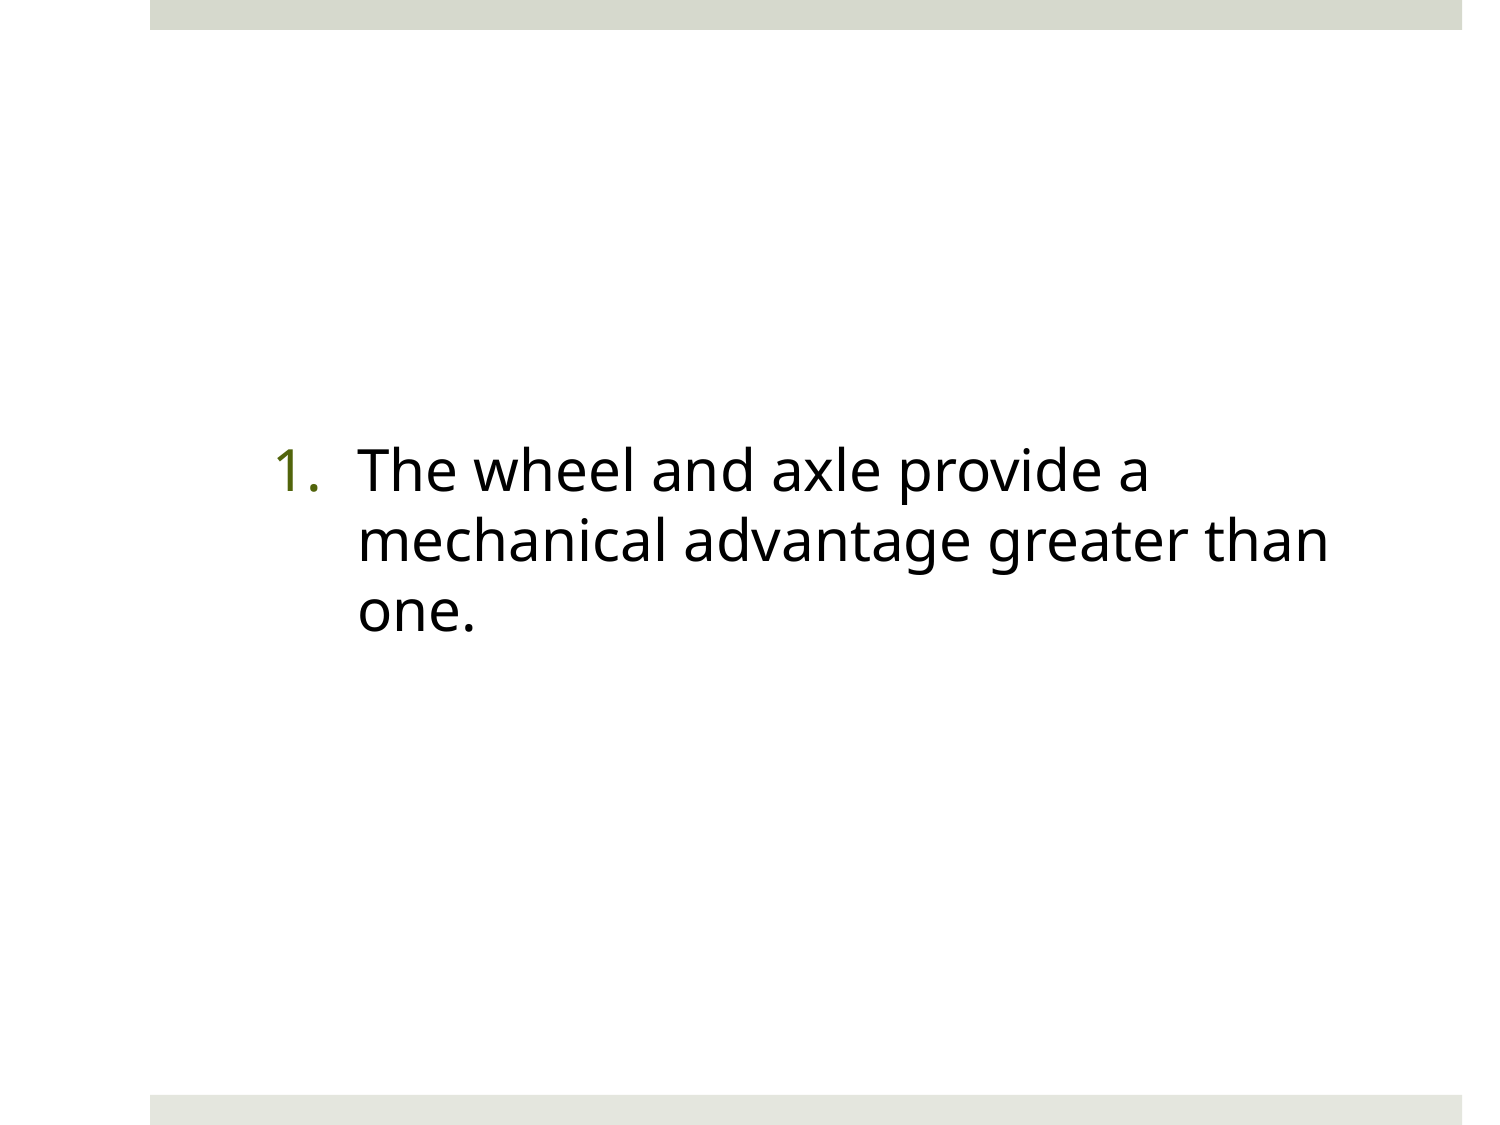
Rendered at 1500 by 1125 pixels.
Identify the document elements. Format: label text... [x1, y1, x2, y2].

list The wheel and axle provide a mechanical advantage greater than one. [182, 425, 1432, 1028]
